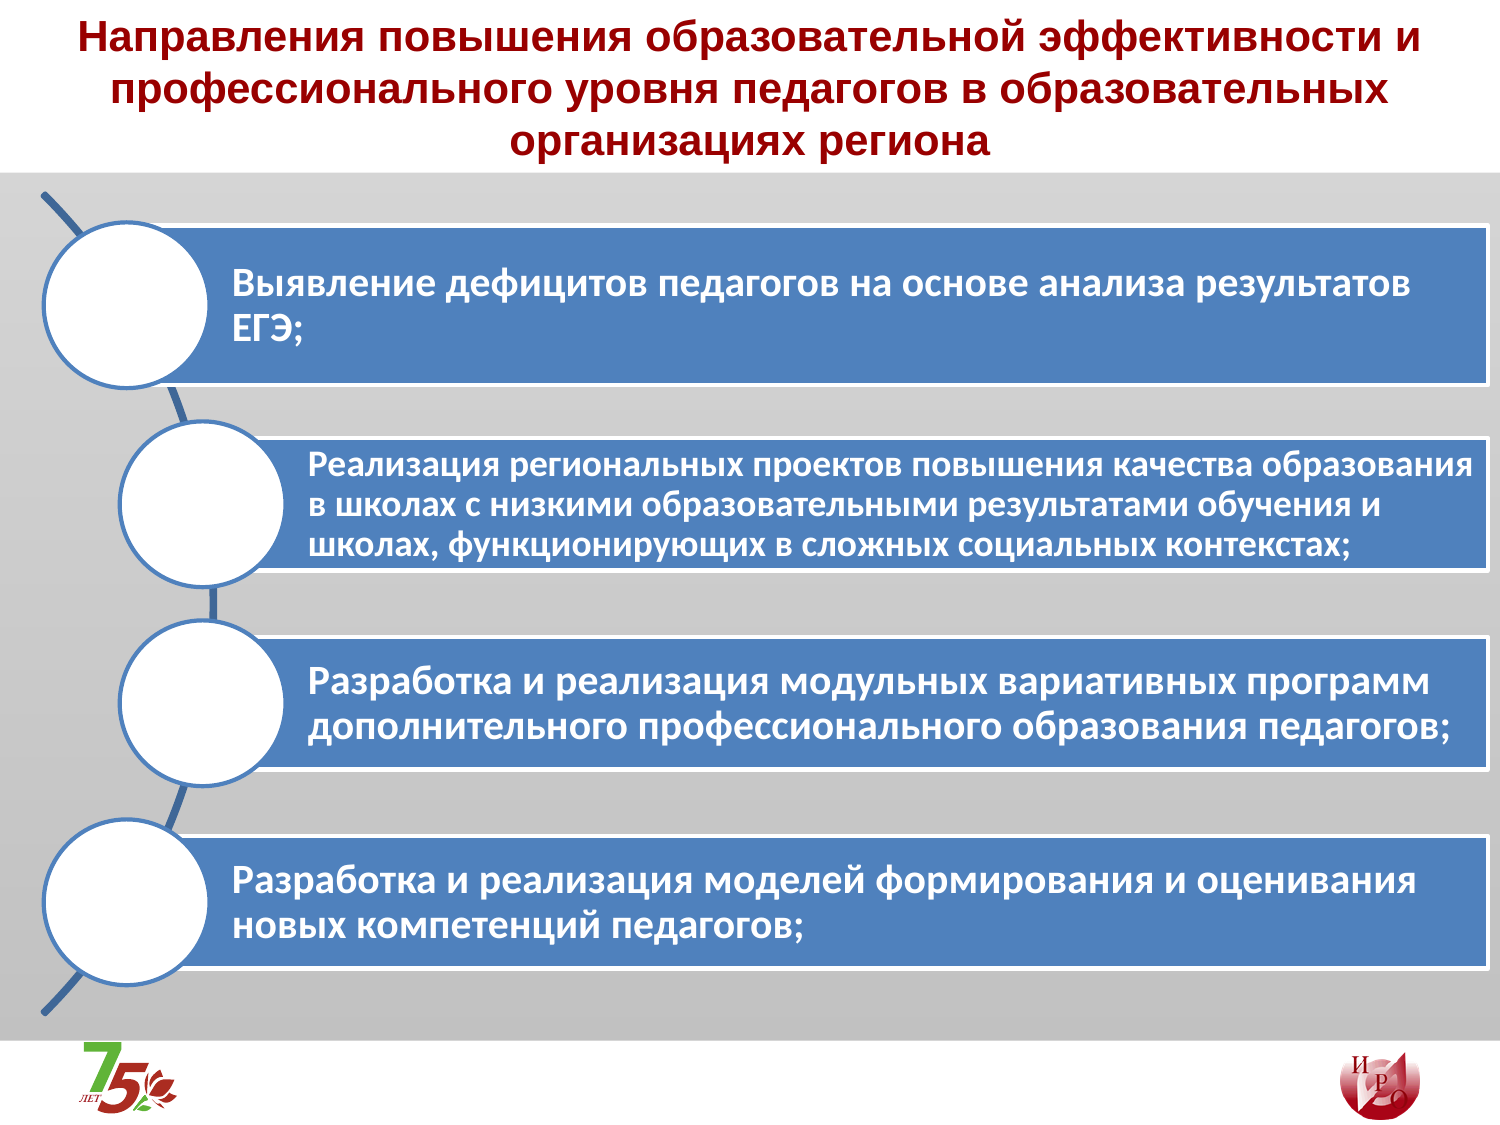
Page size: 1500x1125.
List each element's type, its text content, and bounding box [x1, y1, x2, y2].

picture [1340, 1040, 1420, 1120]
title Направления повышения образовательной эффективности и профессионального уровня педагогов в образовательных организациях региона [0, 0, 1500, 173]
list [29, 172, 1500, 1036]
